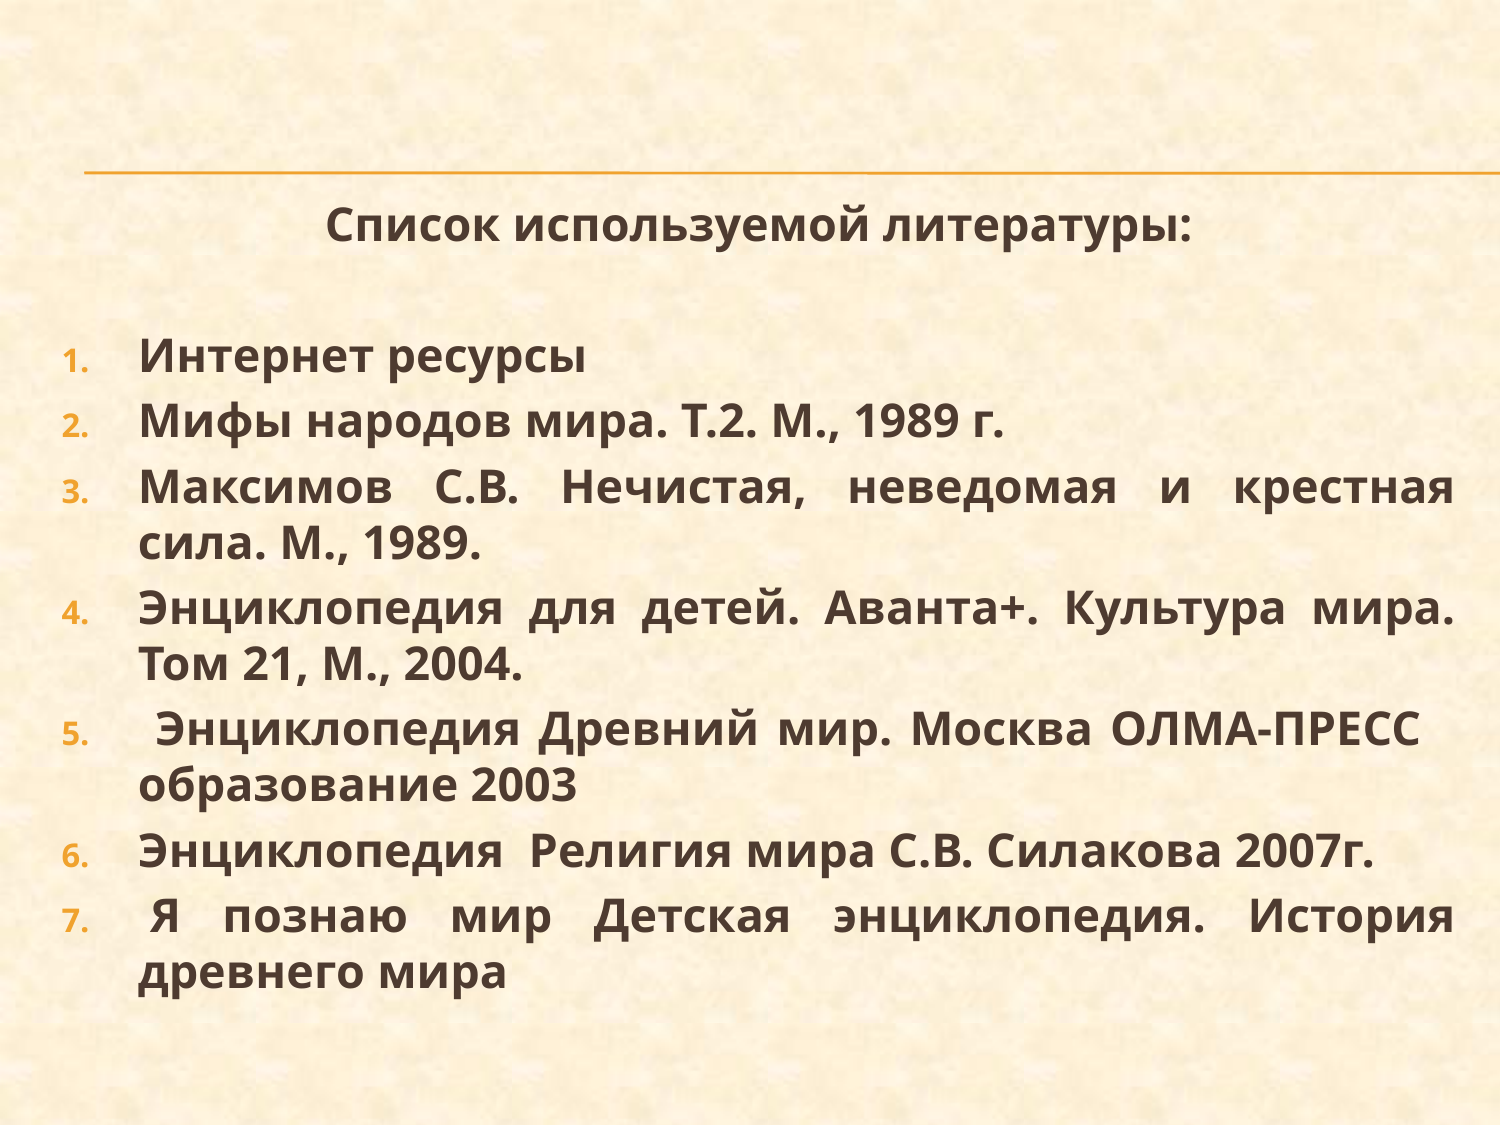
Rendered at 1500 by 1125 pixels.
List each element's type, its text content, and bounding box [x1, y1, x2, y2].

picture [0, 0, 1500, 1125]
list Список используемой литературы: Интернет ресурсы Мифы народов мира. Т.2. М., 1989 г. Максимов С.В. Нечистая, неведомая и крестная сила. М., 1989. Энциклопедия для детей. Аванта+. Культура мира. Том 21, М., 2004. Энциклопедия Древний мир. Москва ОЛМА-ПРЕСС образование 2003 Энциклопедия Религия мира С.В. Силакова 2007г. Я познаю мир Детская энциклопедия. История древнего мира [46, 187, 1472, 1011]
